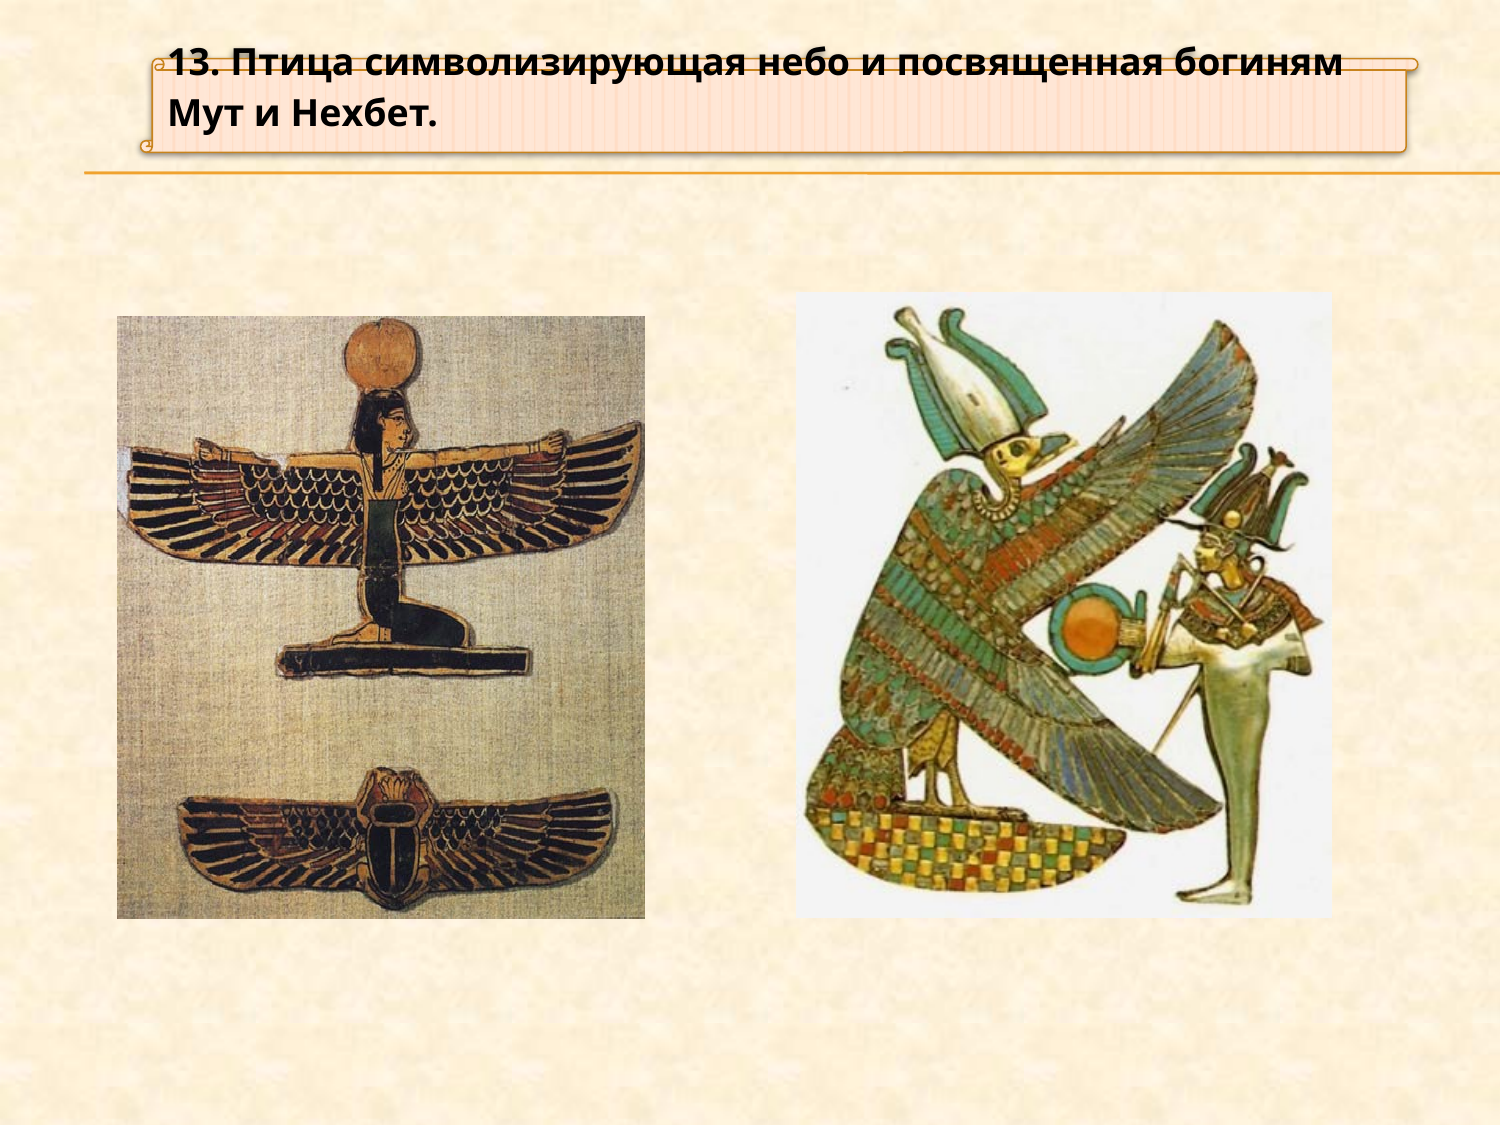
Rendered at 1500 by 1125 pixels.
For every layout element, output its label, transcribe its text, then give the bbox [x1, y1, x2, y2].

picture [0, 0, 1500, 1125]
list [116, 316, 645, 919]
text_box 13. Птица символизирующая небо и посвященная богиням Мут и Нехбет. [139, 57, 1419, 154]
